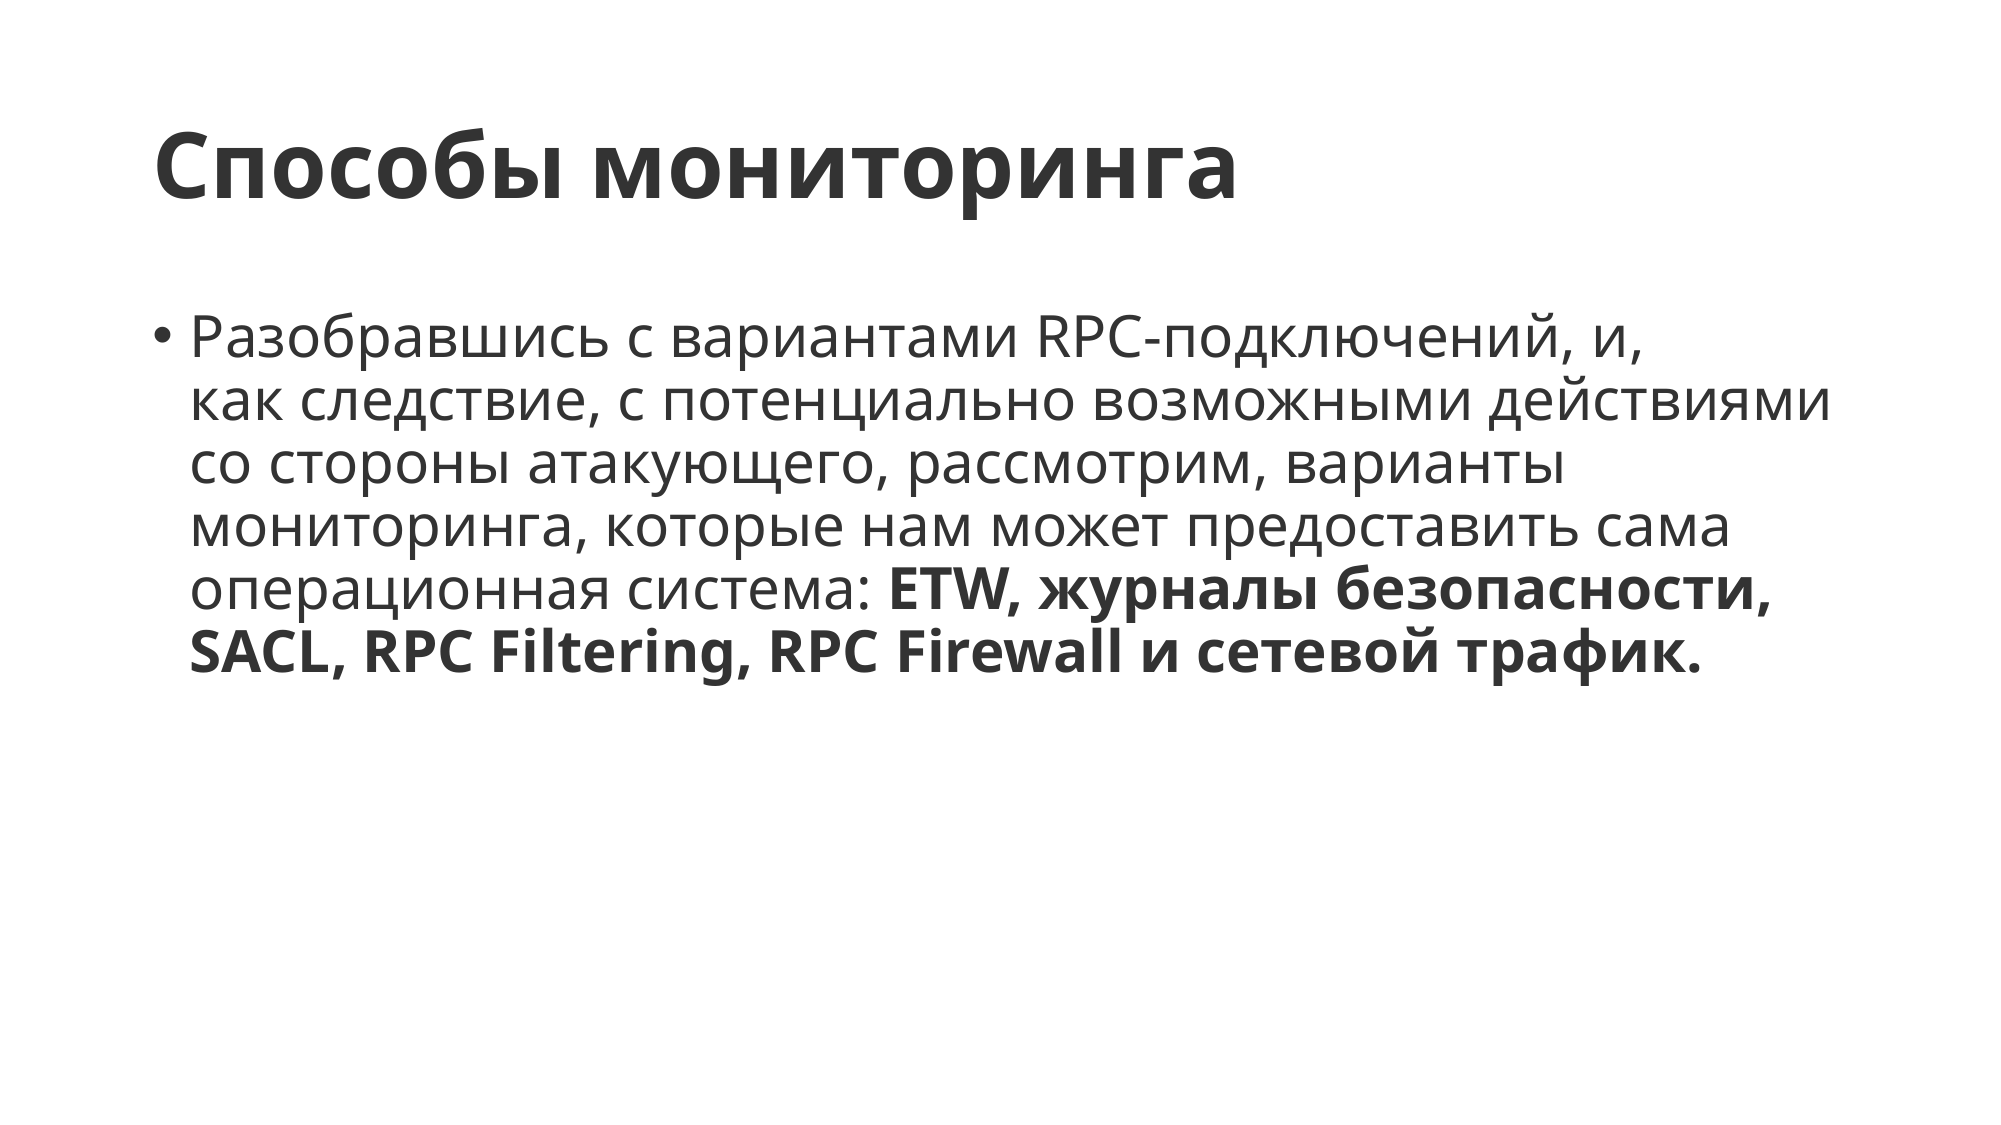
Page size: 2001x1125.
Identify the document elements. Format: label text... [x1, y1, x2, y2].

list Разобравшись с вариантами RPC‑подключений, и, как следствие, с потенциально возможными действиями со стороны атакующего, рассмотрим, варианты мониторинга, которые нам может предоставить сама операционная система: ETW, журналы безопасности, SACL, RPC Filtering, RPC Firewall и сетевой трафик. [137, 299, 1863, 1014]
title Способы мониторинга [137, 59, 1863, 278]
